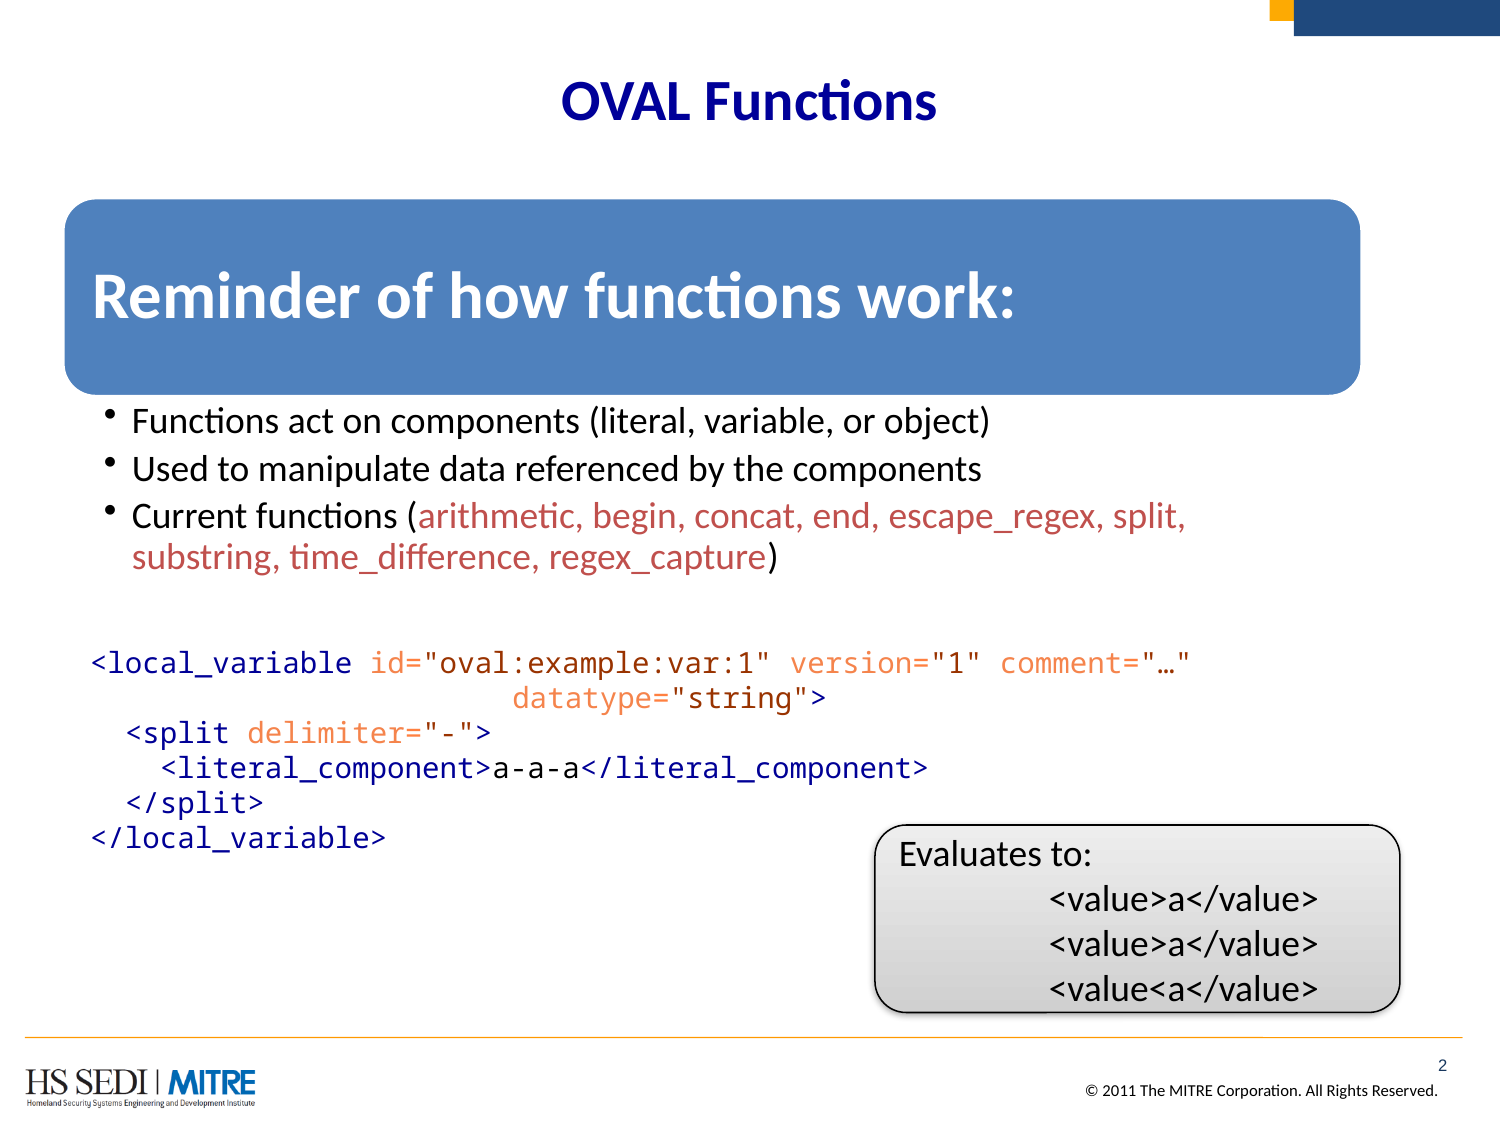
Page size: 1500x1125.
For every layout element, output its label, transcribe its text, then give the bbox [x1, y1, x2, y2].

text_box Evaluates to: <value>a</value> <value>a</value> <value<a</value> [874, 824, 1401, 1014]
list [62, 187, 1363, 601]
slide_number 2 [1374, 1049, 1463, 1076]
picture [20, 1058, 271, 1122]
title OVAL Functions [43, 62, 1457, 151]
text_box <local_variable id="oval:example:var:1" version="1" comment="…" datatype="string"> <split delimiter="-"> <literal_component>a-a-a</literal_component> </split> </local_variable> [75, 637, 1400, 862]
